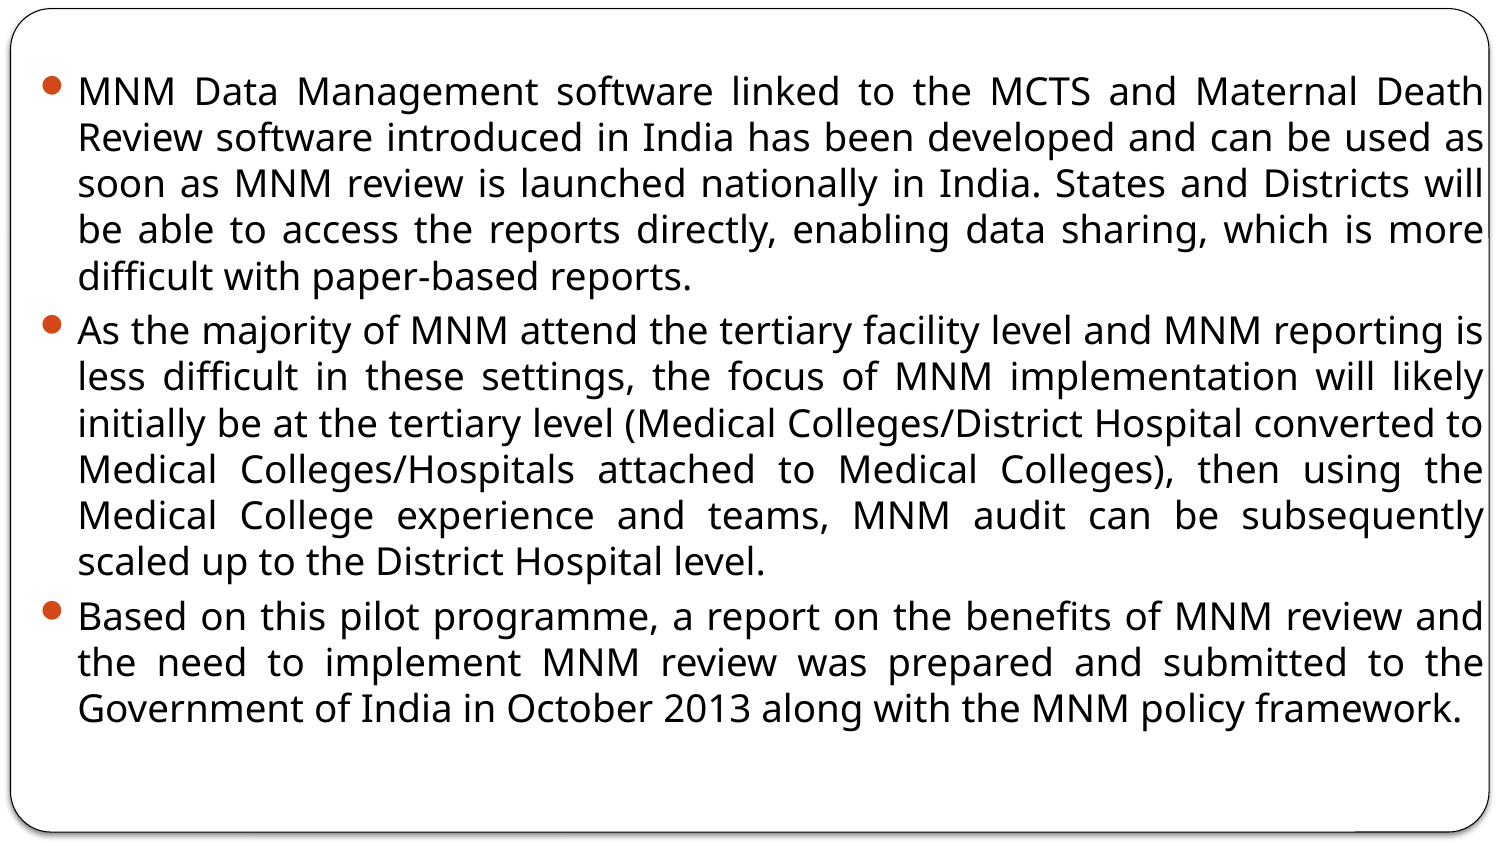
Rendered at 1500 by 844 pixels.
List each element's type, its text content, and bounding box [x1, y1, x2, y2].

list MNM Data Management software linked to the MCTS and Maternal Death Review software introduced in India has been developed and can be used as soon as MNM review is launched nationally in India. States and Districts will be able to access the reports directly, enabling data sharing, which is more difficult with paper-based reports. As the majority of MNM attend the tertiary facility level and MNM reporting is less difficult in these settings, the focus of MNM implementation will likely initially be at the tertiary level (Medical Colleges/District Hospital converted to Medical Colleges/Hospitals attached to Medical Colleges), then using the Medical College experience and teams, MNM audit can be subsequently scaled up to the District Hospital level. Based on this pilot programme, a report on the benefits of MNM review and the need to implement MNM review was prepared and submitted to the Government of India in October 2013 along with the MNM policy framework. [24, 59, 1500, 810]
